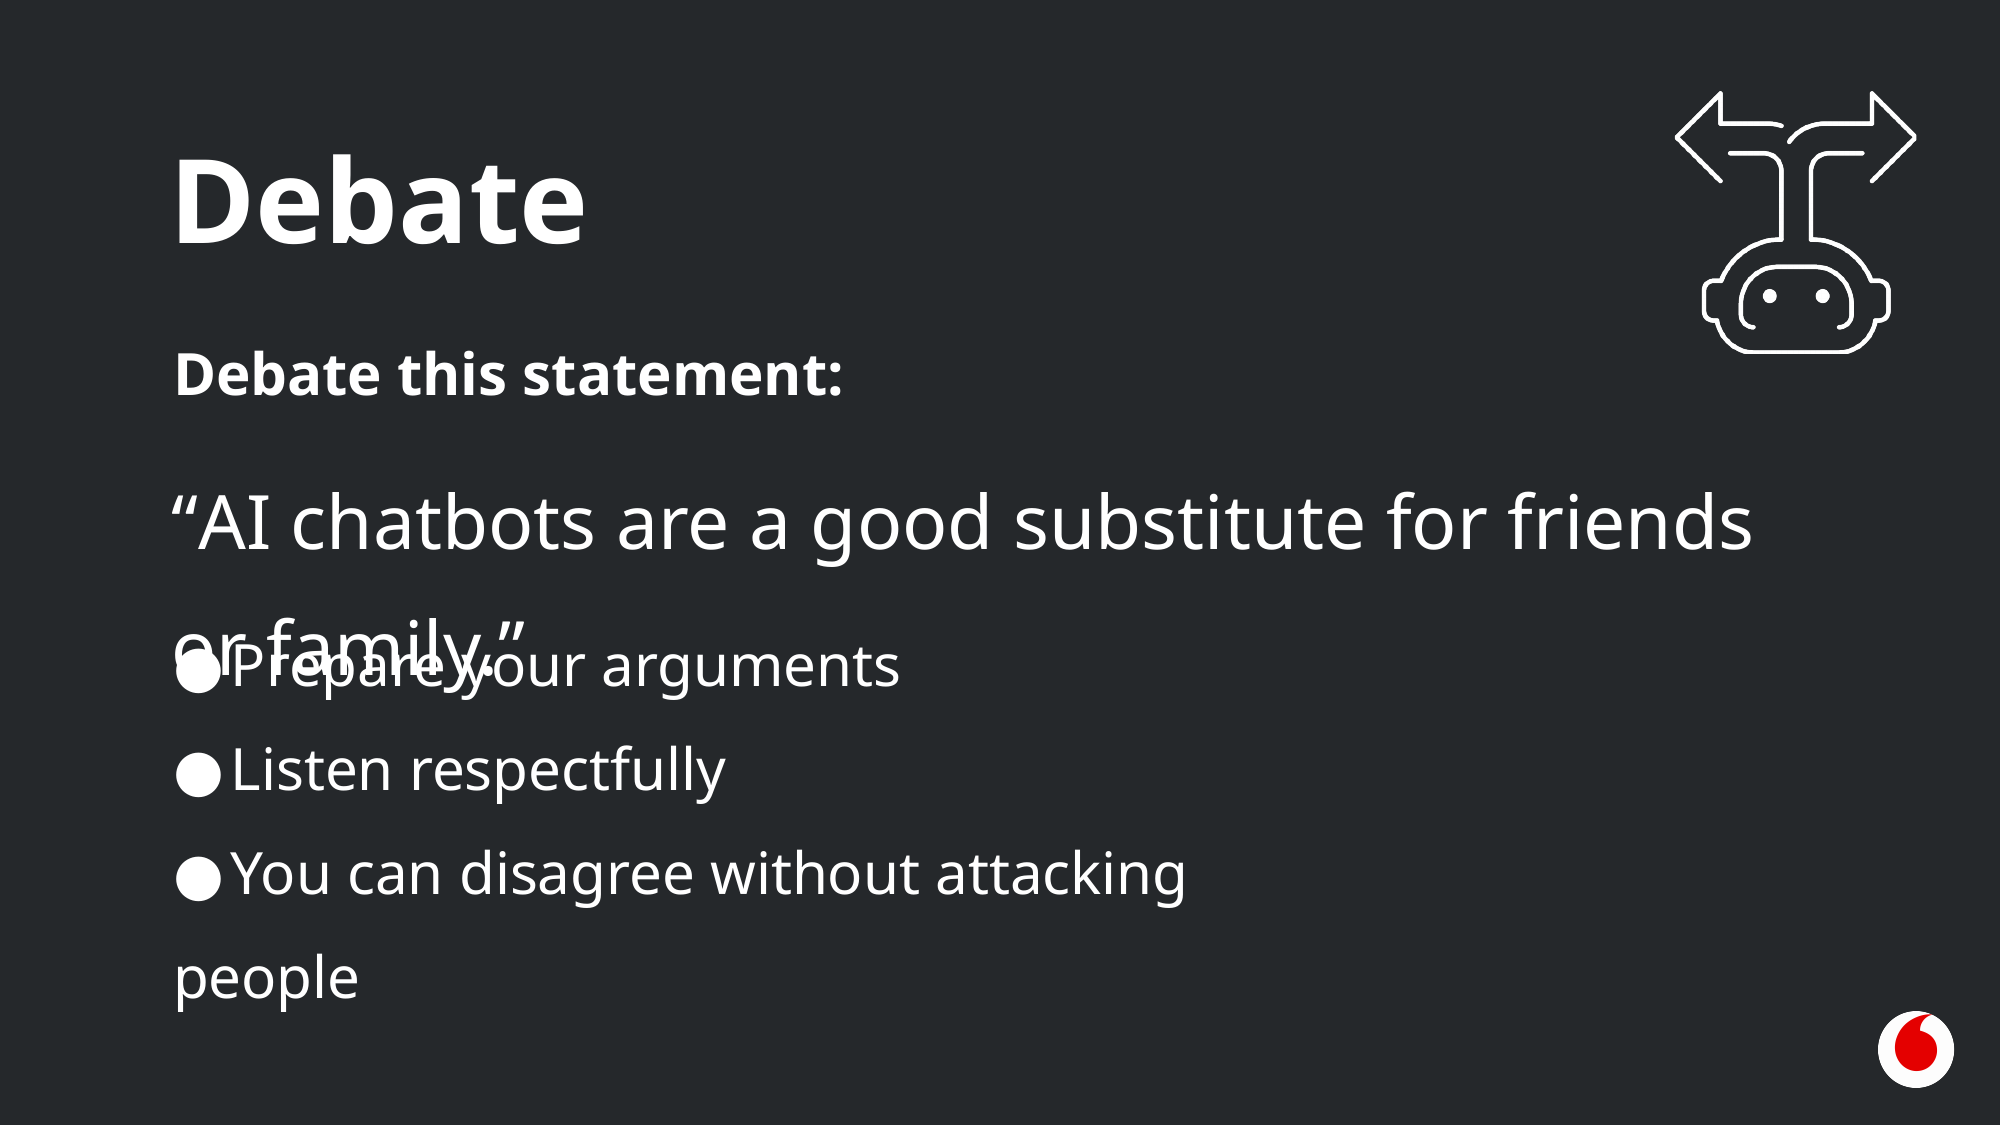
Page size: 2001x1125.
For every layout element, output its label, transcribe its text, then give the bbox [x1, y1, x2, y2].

text_box Debate this statement: [173, 344, 1731, 427]
text_box “AI chatbots are a good substitute for friends or family.” [156, 432, 1844, 698]
picture [1674, 91, 1917, 355]
picture [1874, 1007, 1963, 1092]
text_box Debate [169, 183, 1109, 268]
text_box ● Prepare your arguments ● Listen respectfully ● You can disagree without attacking people [173, 593, 1350, 942]
